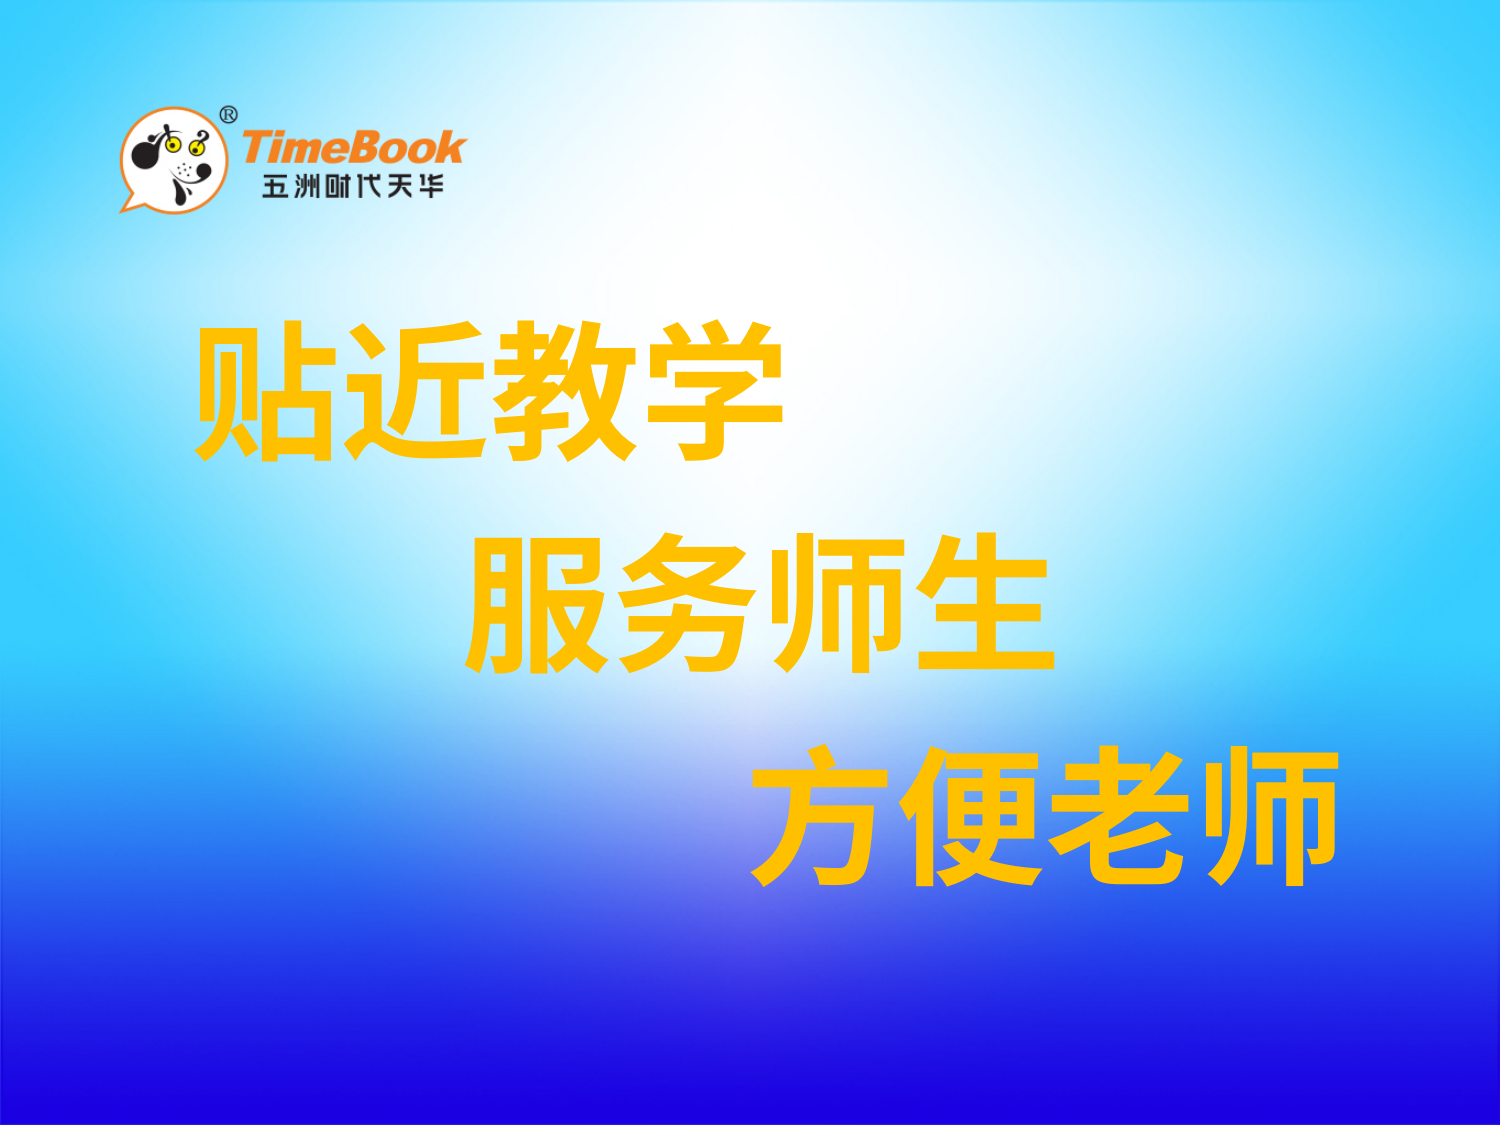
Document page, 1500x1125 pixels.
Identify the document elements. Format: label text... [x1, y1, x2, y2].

picture [0, 0, 1500, 1125]
text_box 服务师生 [442, 503, 1081, 699]
text_box 方便老师 [726, 715, 1365, 911]
text_box 贴近教学 [171, 290, 809, 486]
